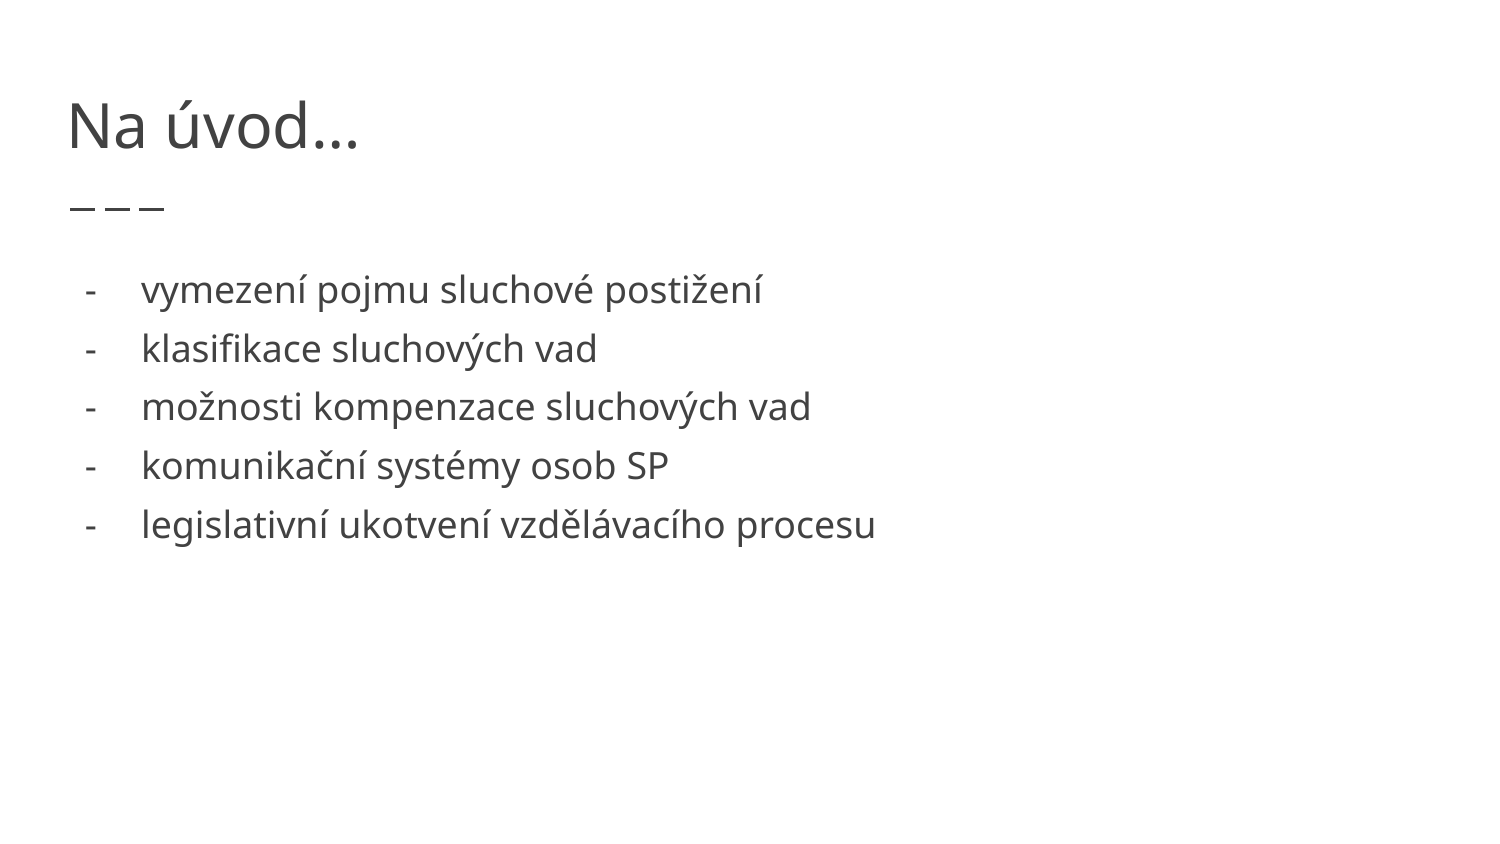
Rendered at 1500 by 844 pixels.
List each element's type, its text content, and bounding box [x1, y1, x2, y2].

list vymezení pojmu sluchové postižení klasifikace sluchových vad možnosti kompenzace sluchových vad komunikační systémy osob SP legislativní ukotvení vzdělávacího procesu [51, 240, 1449, 750]
title Na úvod… [51, 61, 1449, 182]
